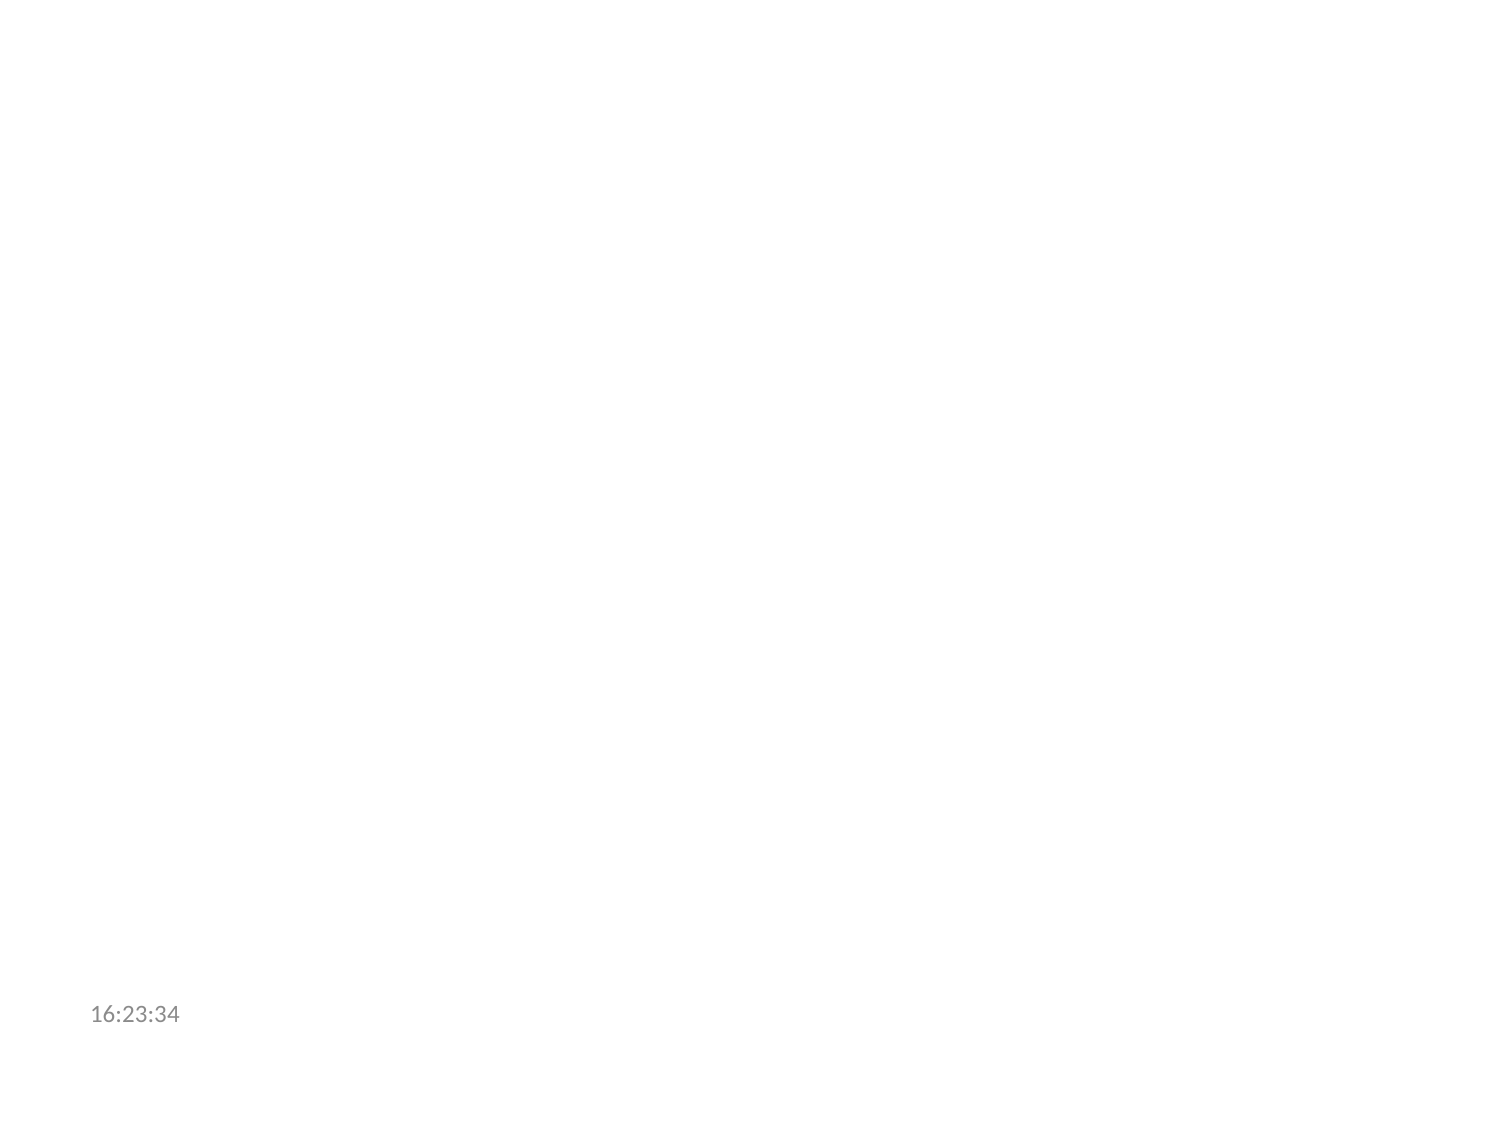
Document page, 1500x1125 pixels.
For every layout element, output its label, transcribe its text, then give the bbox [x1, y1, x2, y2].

text_box 15:35:09 [75, 982, 425, 1043]
